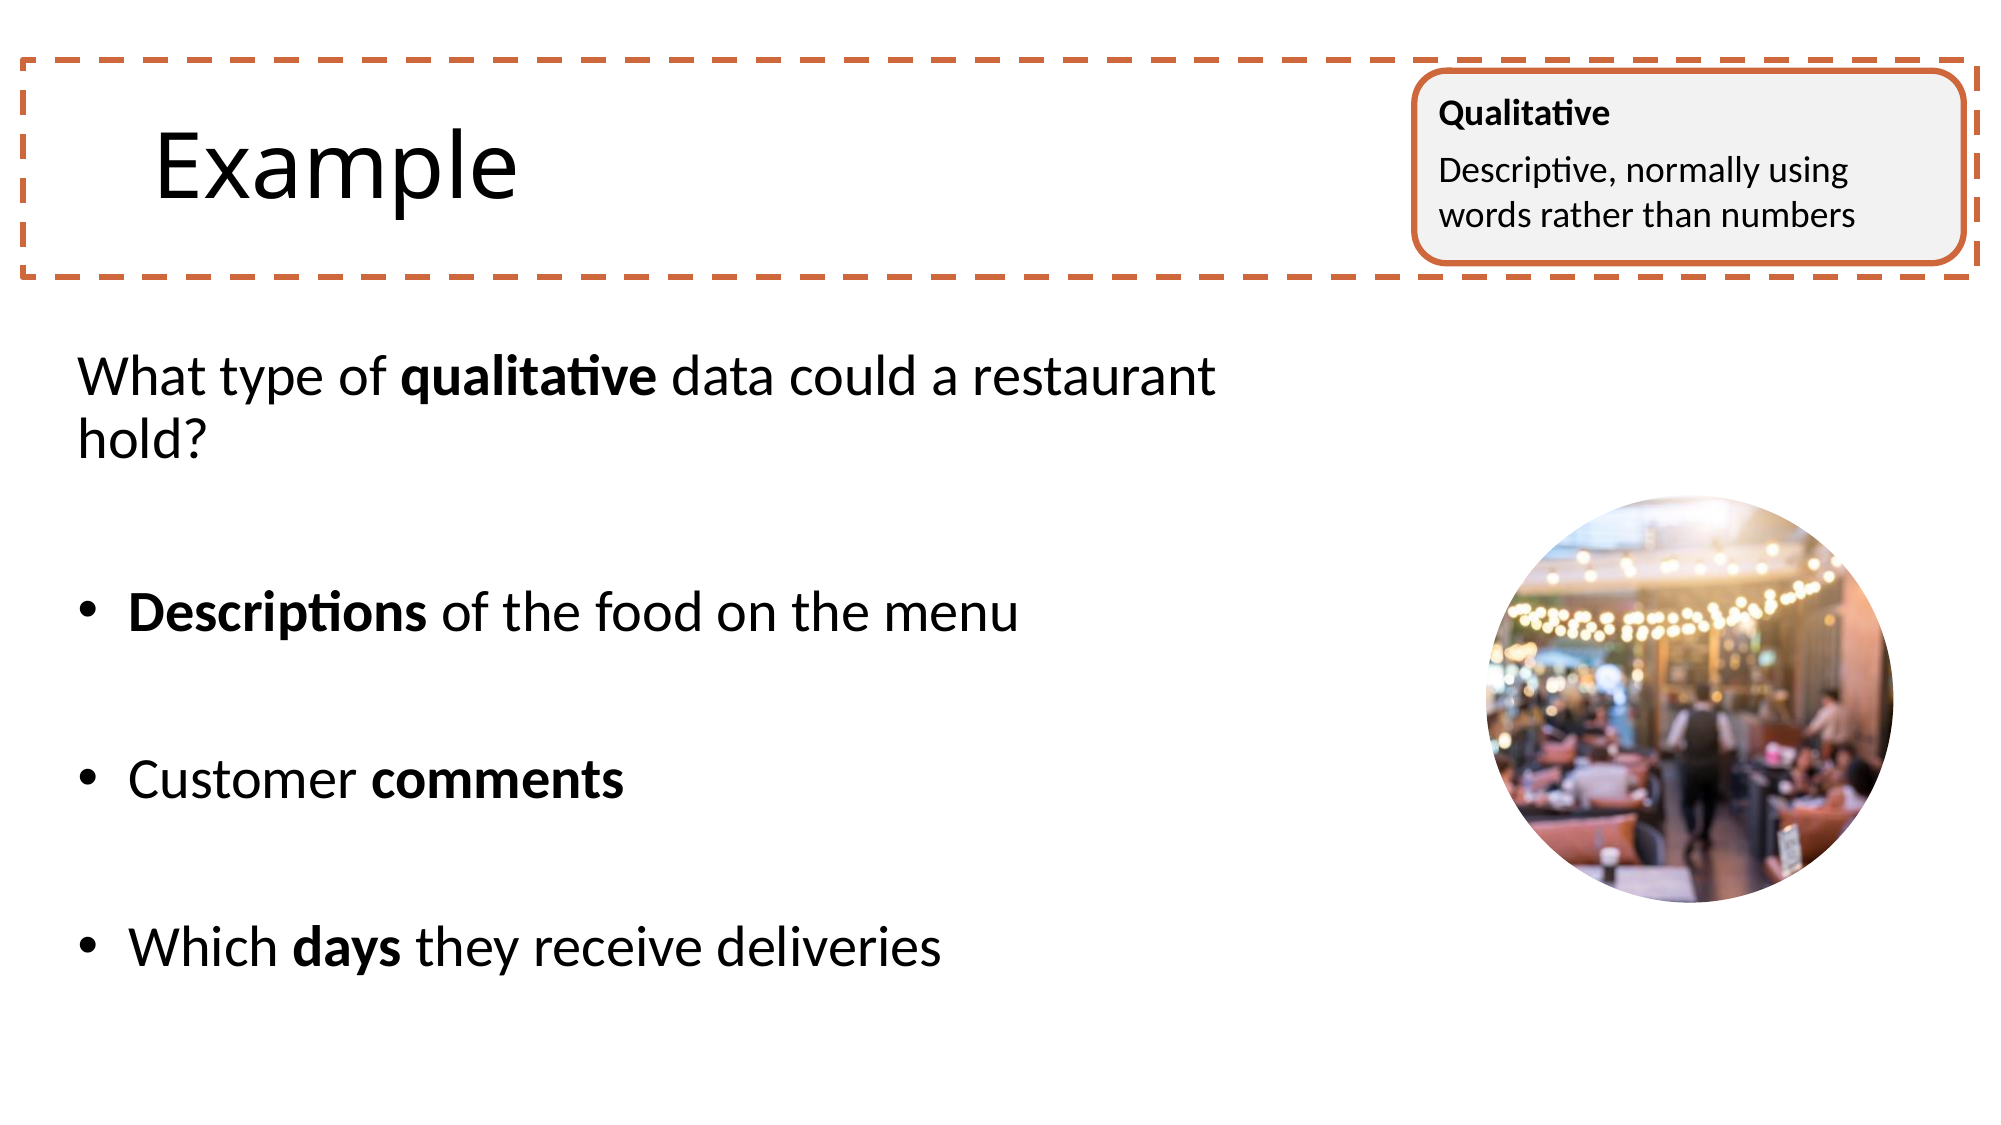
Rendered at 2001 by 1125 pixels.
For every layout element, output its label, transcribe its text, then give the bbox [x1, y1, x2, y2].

title Example [137, 59, 1514, 278]
text_box What type of qualitative data could a restaurant hold? Descriptions of the food on the menu Customer comments Which days they receive deliveries [23, 298, 1361, 1099]
picture [1486, 495, 1894, 903]
text_box Qualitative Descriptive, normally using words rather than numbers [1413, 69, 1965, 265]
